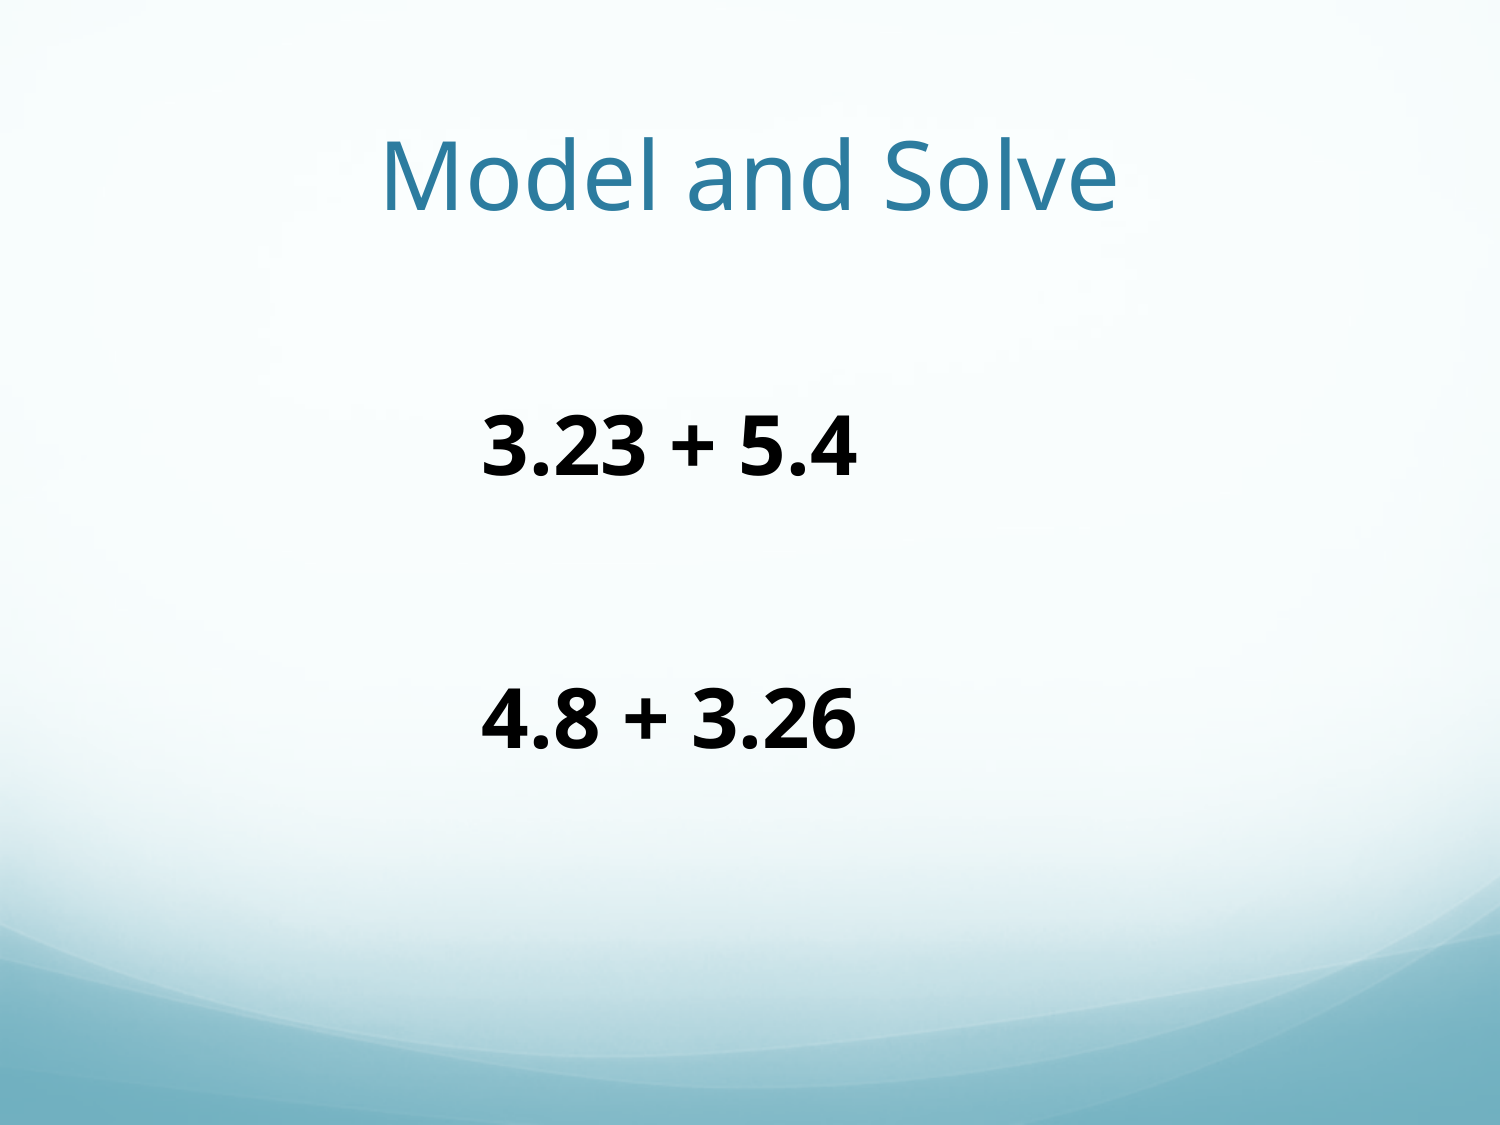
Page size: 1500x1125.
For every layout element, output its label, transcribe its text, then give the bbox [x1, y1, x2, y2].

text_box 4.8 + 3.26 [467, 658, 873, 773]
title Model and Solve [90, 17, 1410, 237]
text_box 3.23 + 5.4 [467, 384, 873, 500]
